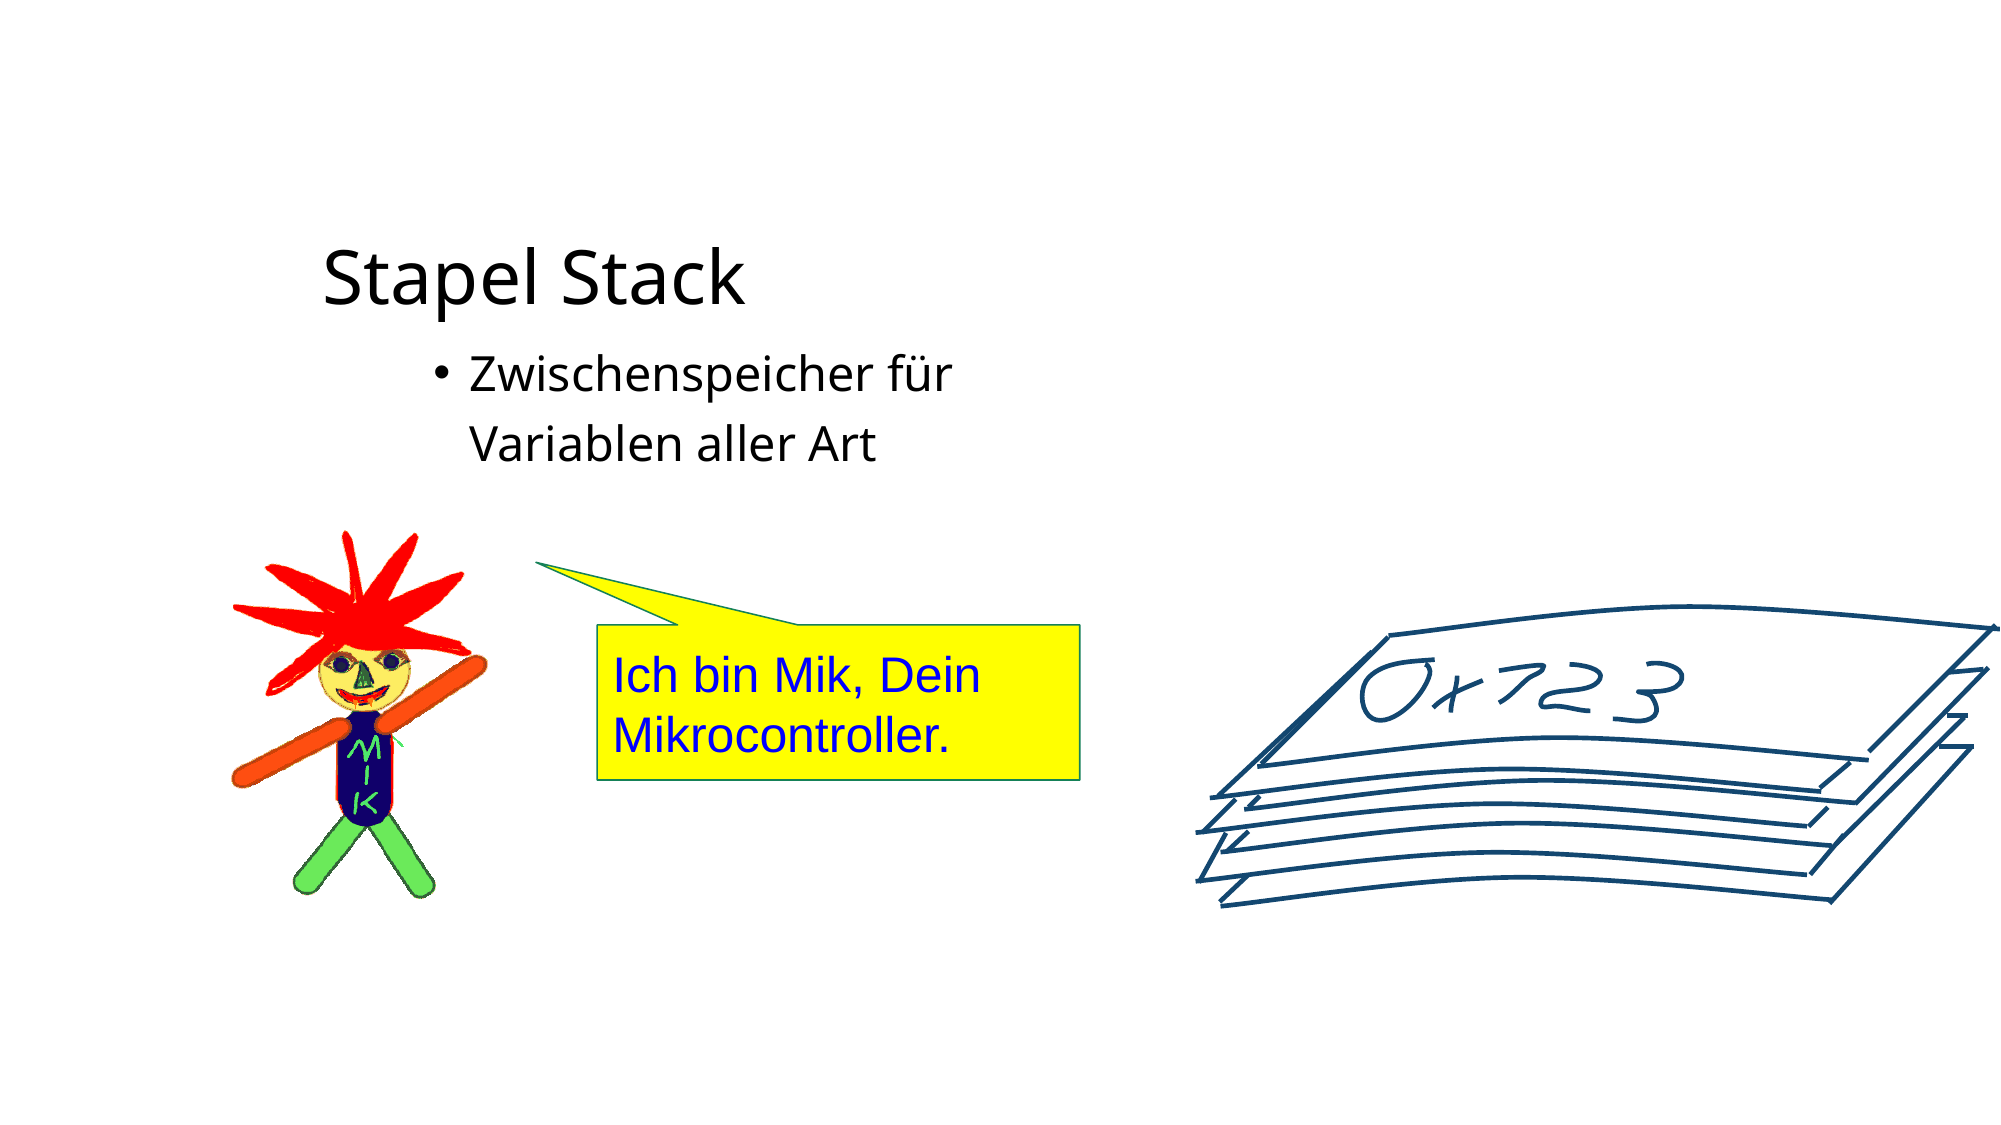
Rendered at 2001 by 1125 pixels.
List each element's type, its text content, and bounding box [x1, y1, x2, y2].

text_box Ich bin Mik, Dein Mikrocontroller. [535, 562, 1080, 781]
title Stapel Stack [307, 68, 1080, 492]
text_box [1195, 606, 2000, 907]
picture [204, 521, 504, 907]
subtitle Zwischenspeicher für Variablen aller Art [418, 324, 1028, 479]
